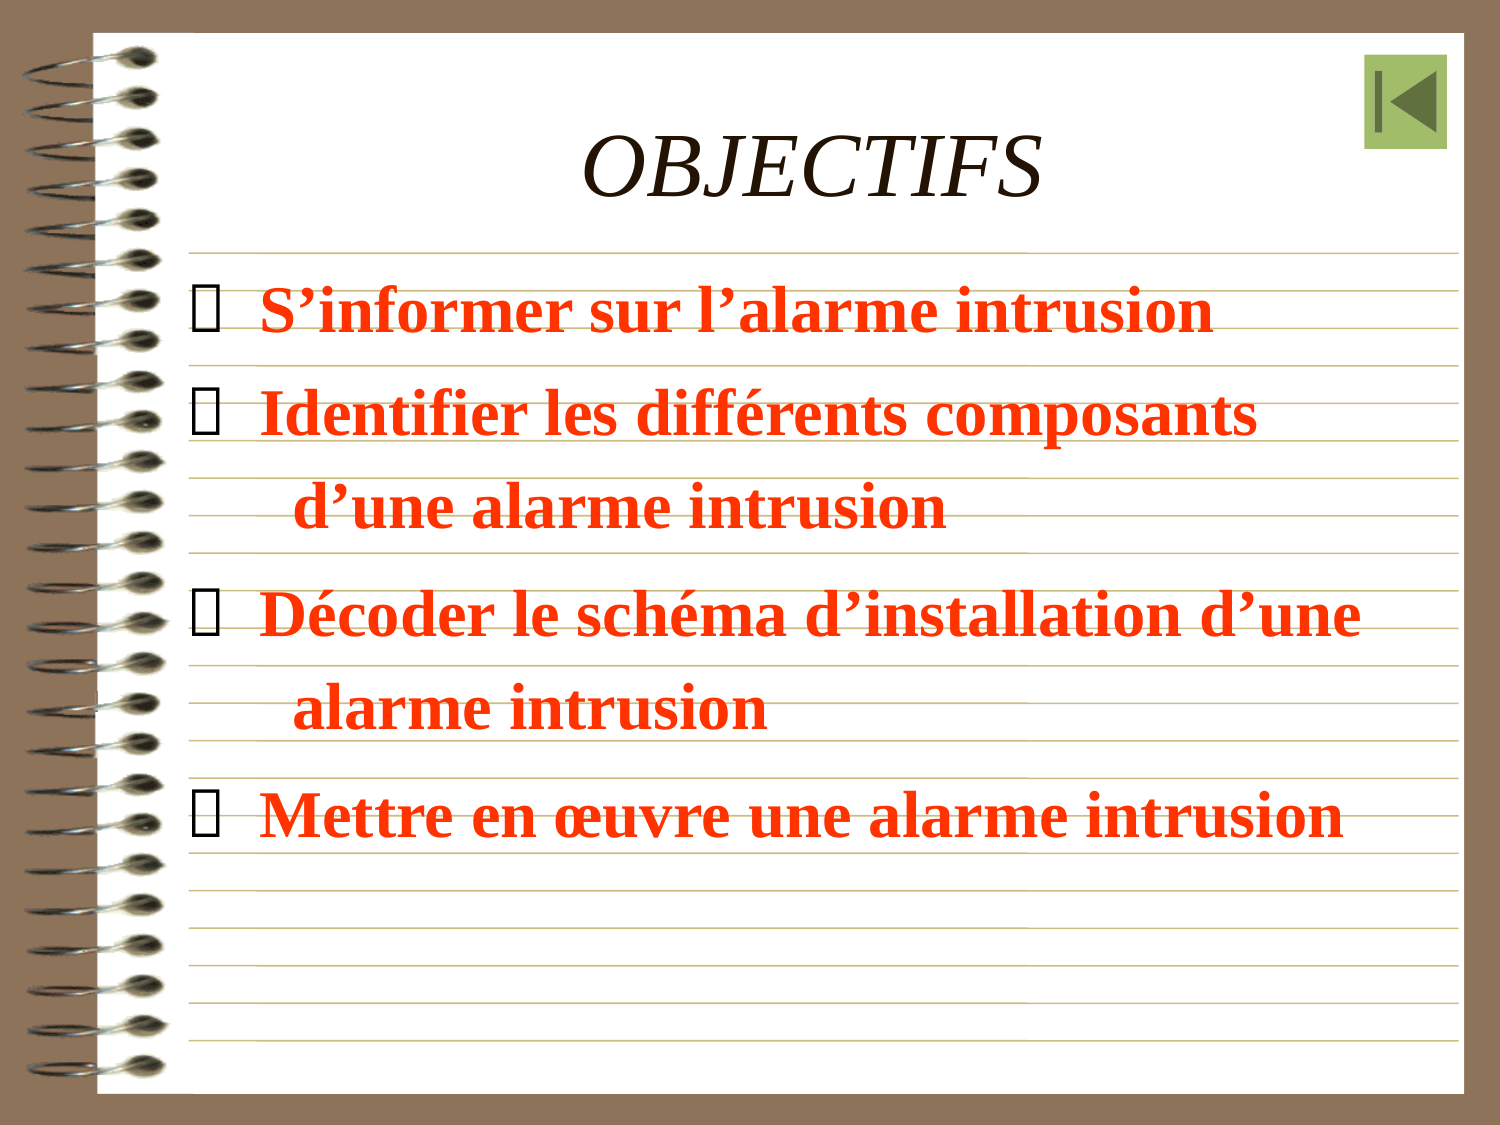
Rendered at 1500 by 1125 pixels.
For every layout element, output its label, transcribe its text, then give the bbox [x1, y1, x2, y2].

text_box [1364, 54, 1447, 149]
text_box  Mettre en œuvre une alarme intrusion [171, 763, 1446, 870]
text_box  Décoder le schéma d’installation d’une alarme intrusion [171, 562, 1446, 752]
title OBJECTIFS [174, 65, 1450, 254]
text_box  Identifier les différents composants d’une alarme intrusion [171, 361, 1446, 562]
list  S’informer sur l’alarme intrusion [171, 267, 1447, 362]
picture [0, 8, 194, 1115]
